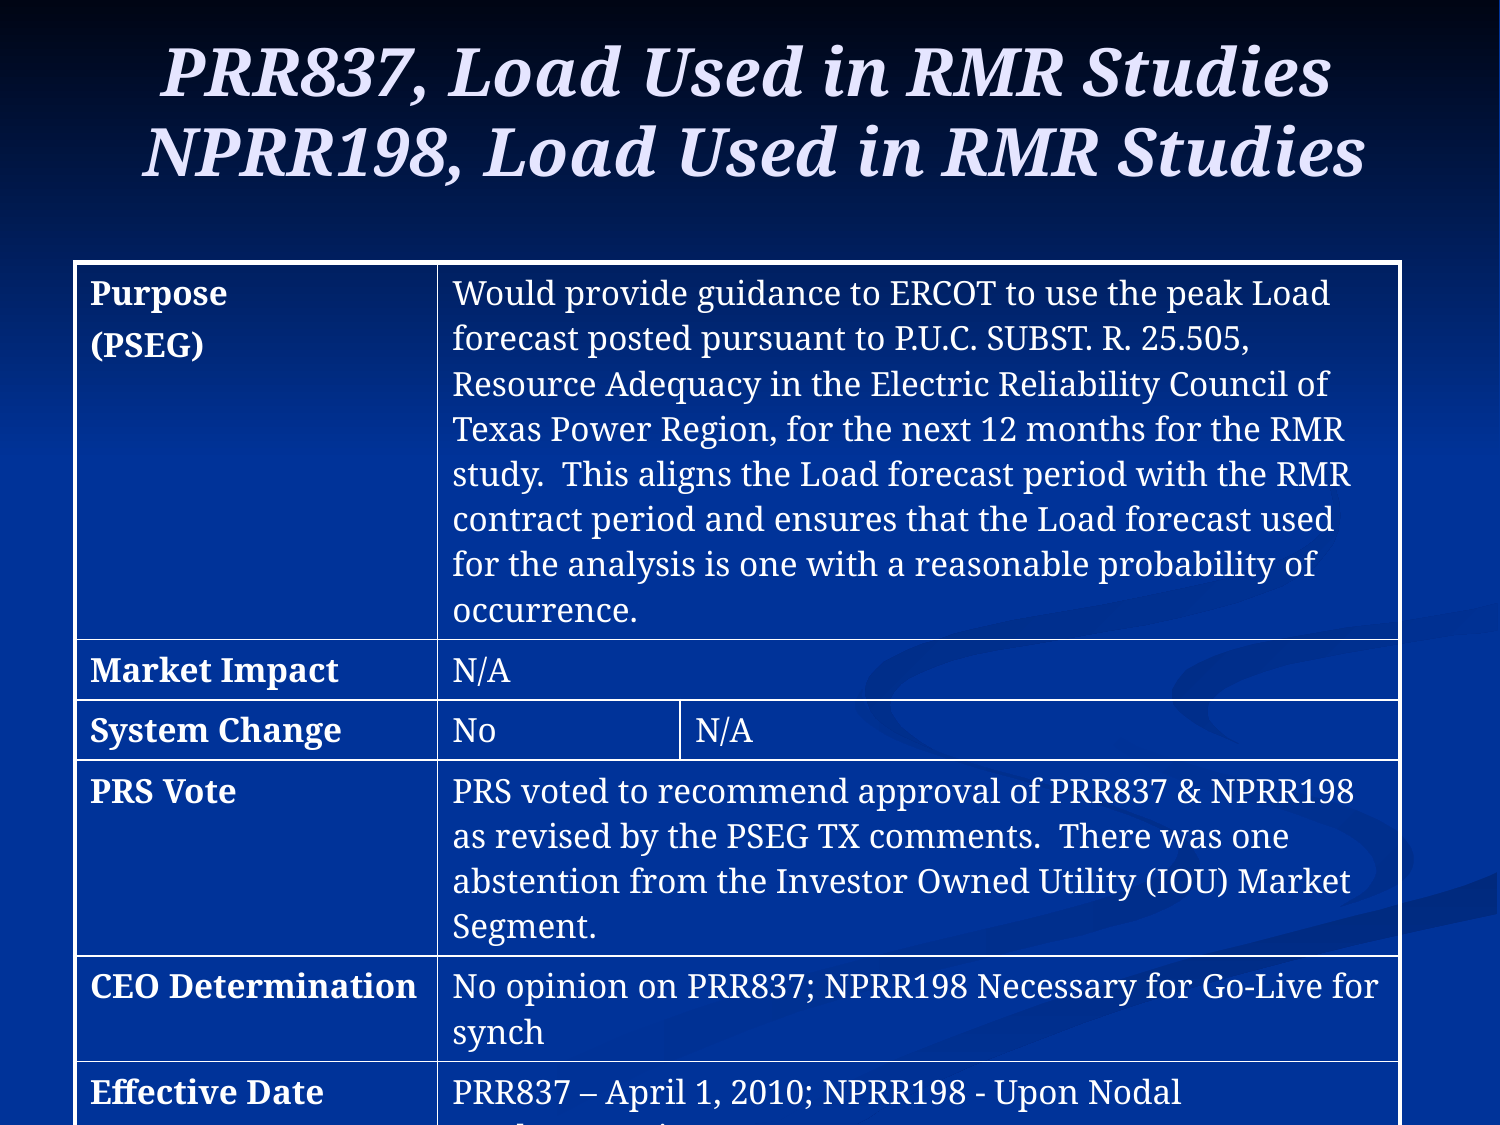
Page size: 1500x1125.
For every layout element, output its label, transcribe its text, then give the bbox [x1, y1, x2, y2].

table_cell N/A [681, 701, 1398, 759]
table_cell Market Impact [77, 640, 437, 699]
title PRR837, Load Used in RMR Studies NPRR198, Load Used in RMR Studies [37, 37, 1476, 263]
table_header Would provide guidance to ERCOT to use the peak Load forecast posted pursuant to P.U.C. SUBST. R. 25.505, Resource Adequacy in the Electric Reliability Council of Texas Power Region, for the next 12 months for the RMR study. This aligns the Load forecast period with the RMR contract period and ensures that the Load forecast used for the analysis is one with a reasonable probability of occurrence. [438, 265, 1398, 639]
table_header Purpose (PSEG) [77, 265, 437, 639]
table_cell PRS Vote [77, 761, 437, 955]
table_cell PRR837 – April 1, 2010; NPRR198 - Upon Nodal Implementation [438, 1062, 1398, 1125]
table_cell CEO Determination [77, 957, 437, 1061]
table_cell No opinion on PRR837; NPRR198 Necessary for Go-Live for synch [438, 957, 1398, 1061]
table_cell No [438, 701, 679, 759]
table_cell System Change [77, 701, 437, 759]
table_cell N/A [438, 640, 1398, 699]
table_cell Effective Date [77, 1062, 437, 1125]
table_cell PRS voted to recommend approval of PRR837 & NPRR198 as revised by the PSEG TX comments. There was one abstention from the Investor Owned Utility (IOU) Market Segment. [438, 761, 1398, 955]
